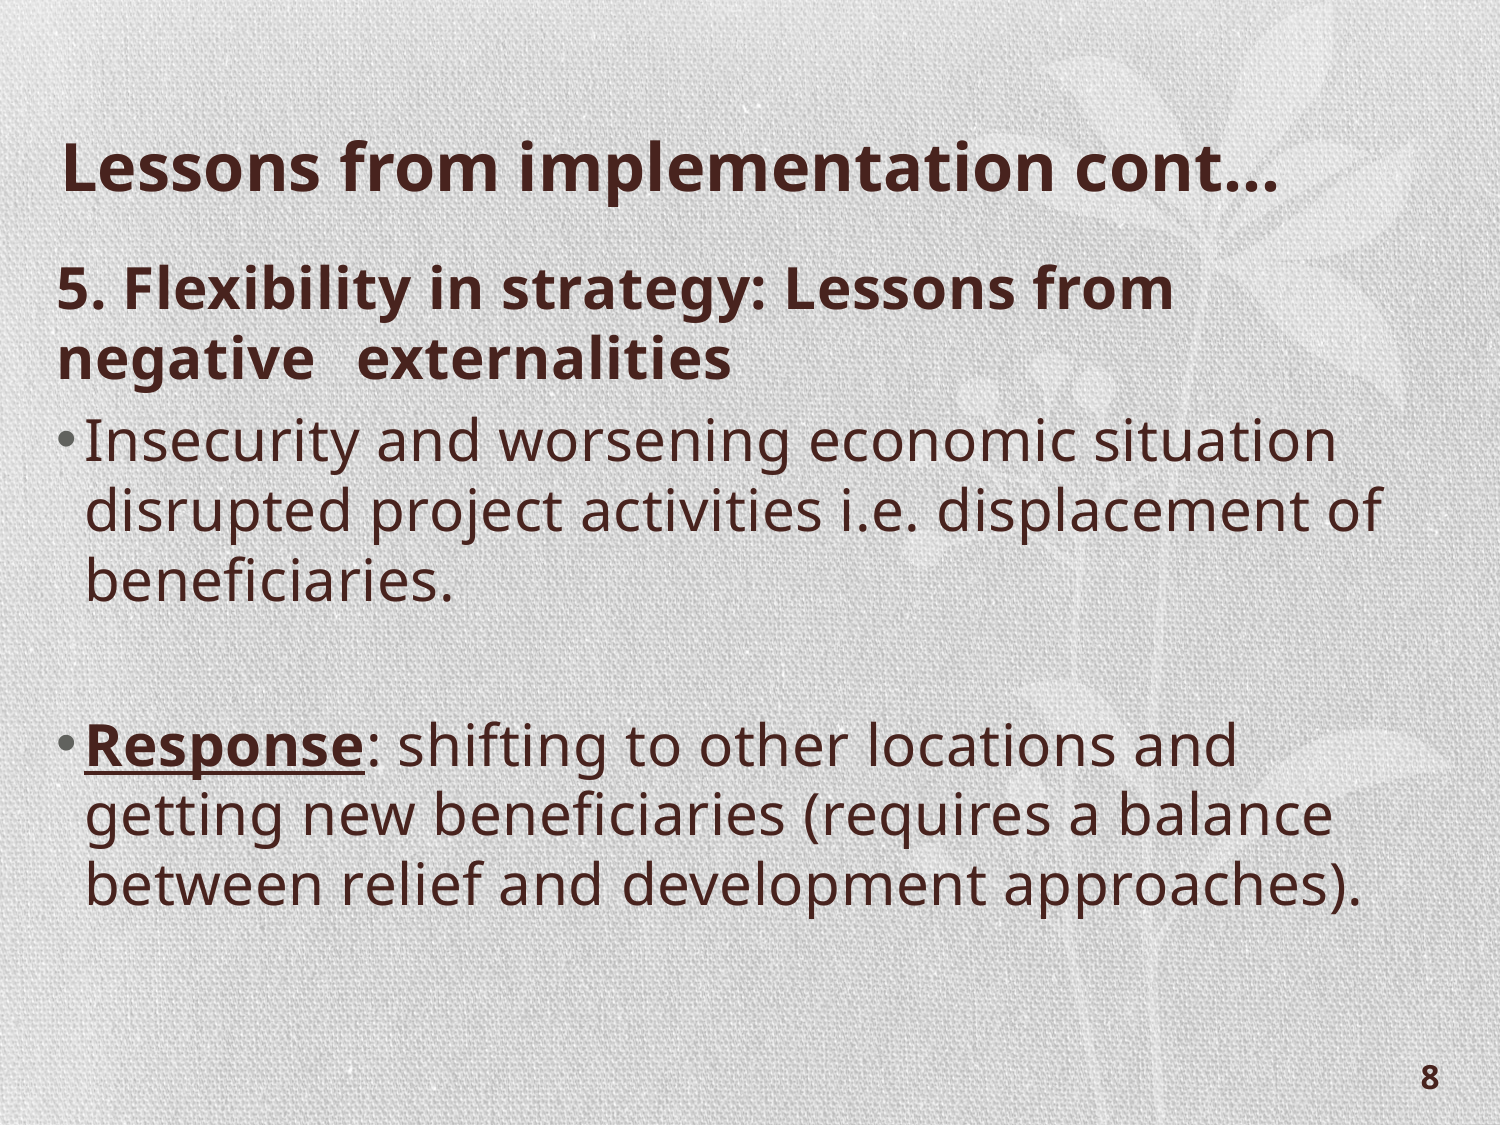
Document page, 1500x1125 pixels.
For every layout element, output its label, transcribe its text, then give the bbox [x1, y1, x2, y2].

list 5. Flexibility in strategy: Lessons from negative externalities Insecurity and worsening economic situation disrupted project activities i.e. displacement of beneficiaries. Response: shifting to other locations and getting new beneficiaries (requires a balance between relief and development approaches). [41, 243, 1452, 1054]
title Lessons from implementation cont… [45, 37, 1455, 213]
slide_number 8 [1310, 1054, 1455, 1103]
